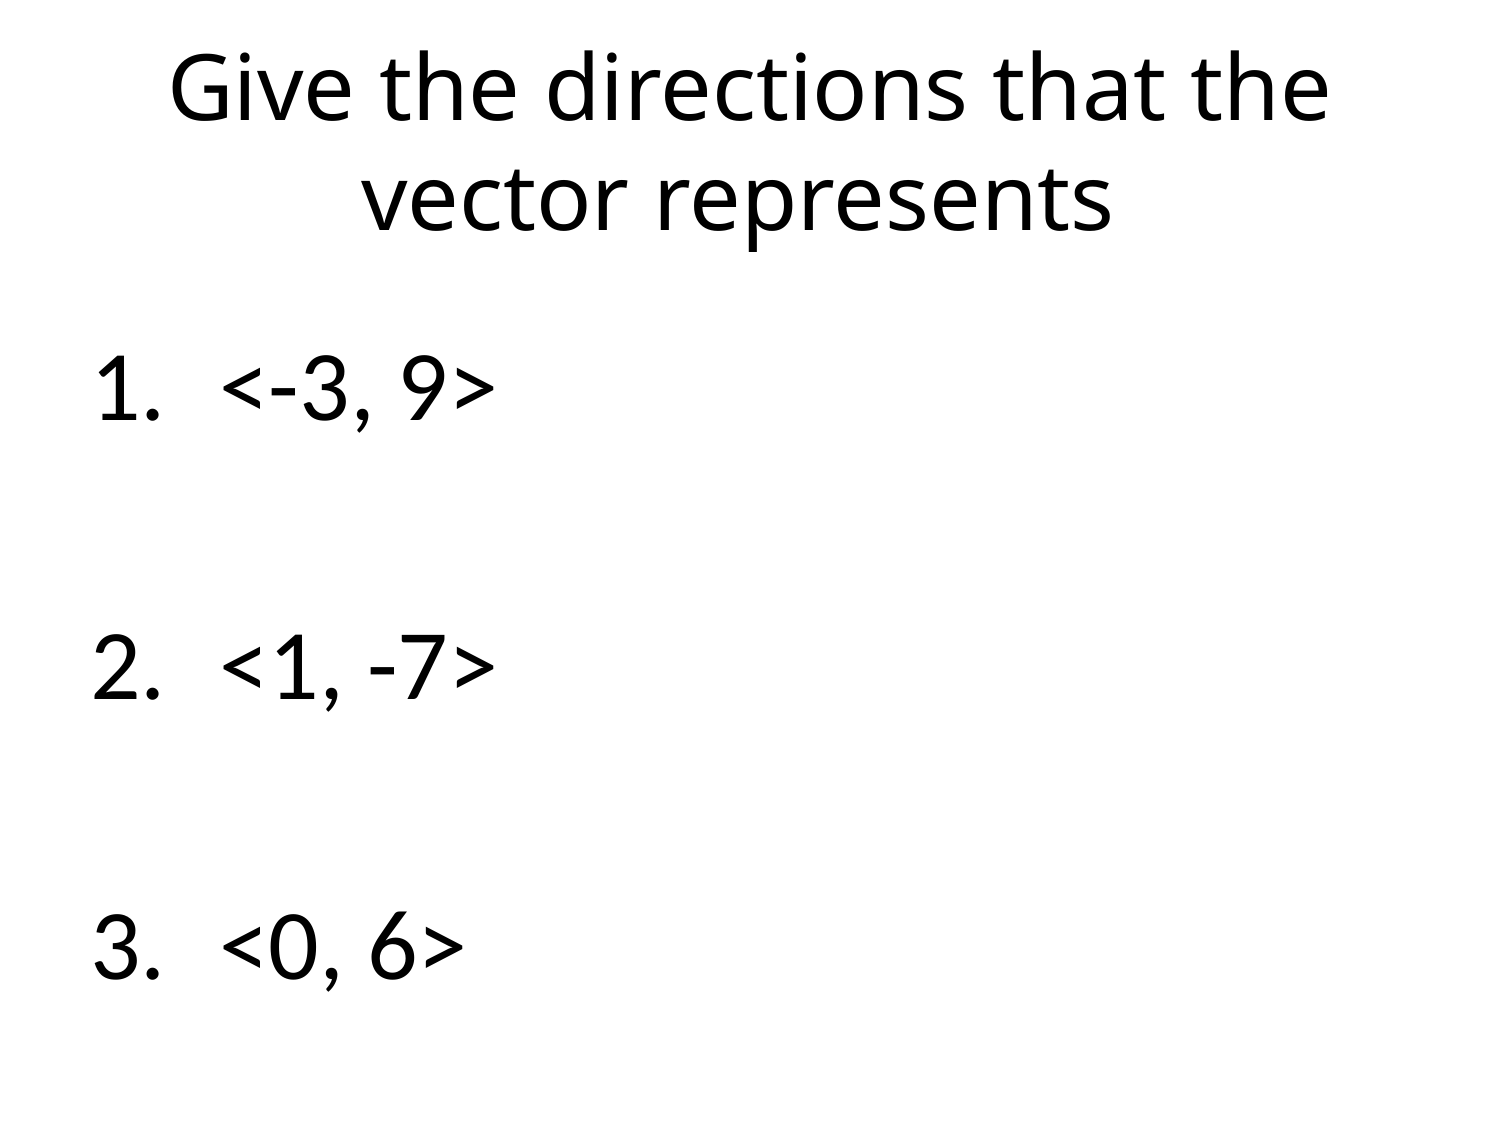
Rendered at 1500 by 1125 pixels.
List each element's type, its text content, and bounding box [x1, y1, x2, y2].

list <-3, 9> <1, -7> <0, 6> [75, 312, 1425, 1055]
title Give the directions that the vector represents [75, 45, 1425, 233]
